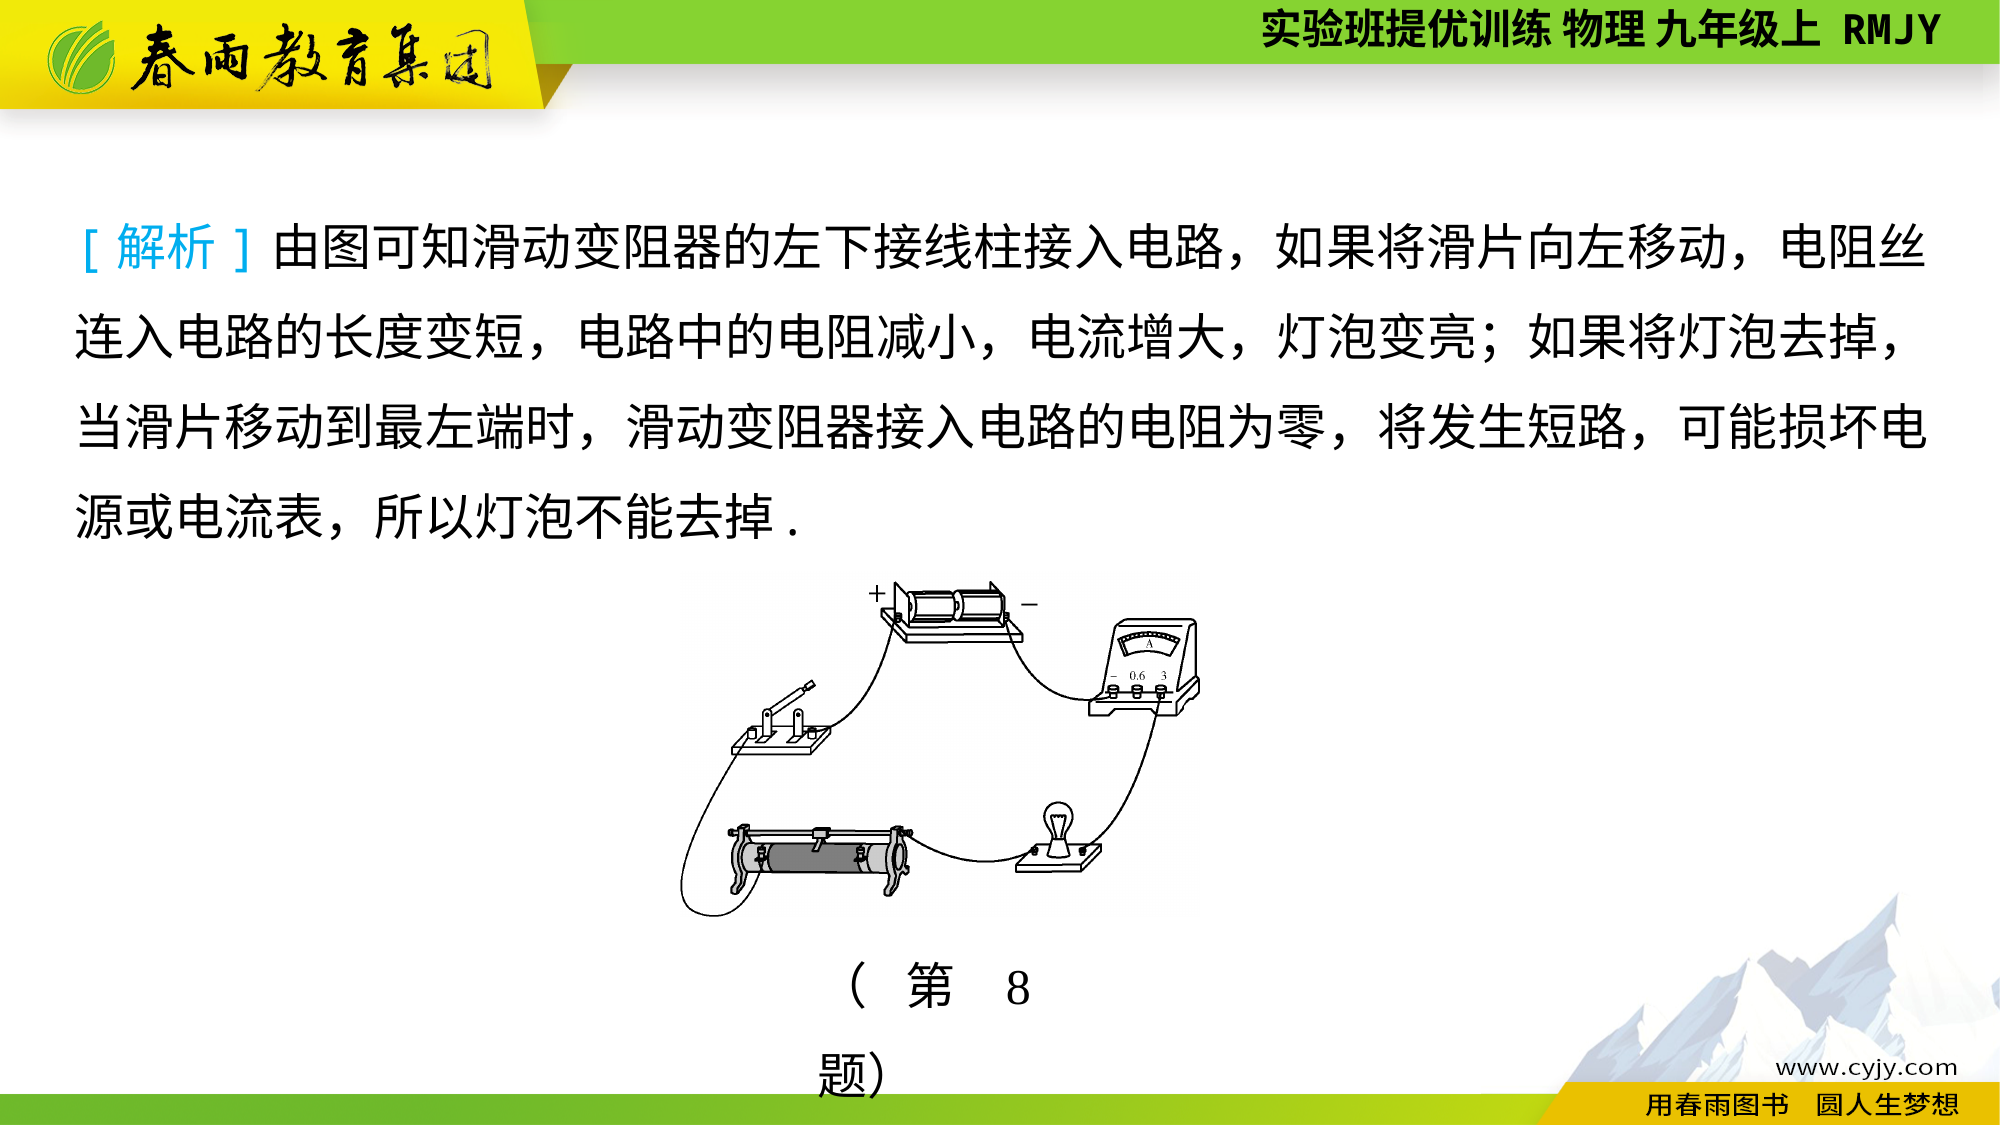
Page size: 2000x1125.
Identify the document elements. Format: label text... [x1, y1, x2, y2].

picture [0, 0, 2000, 1125]
list [解析]由图可知滑动变阻器的左下接线柱接入电路，如果将滑片向左移动，电阻丝连入电路的长度变短，电路中的电阻减小，电流增大，灯泡变亮；如果将灯泡去掉，当滑片移动到最左端时，滑动变阻器接入电路的电阻为零，将发生短路，可能损坏电源或电流表，所以灯泡不能去掉. [59, 178, 1944, 546]
text_box （第8题） [802, 925, 1058, 1022]
